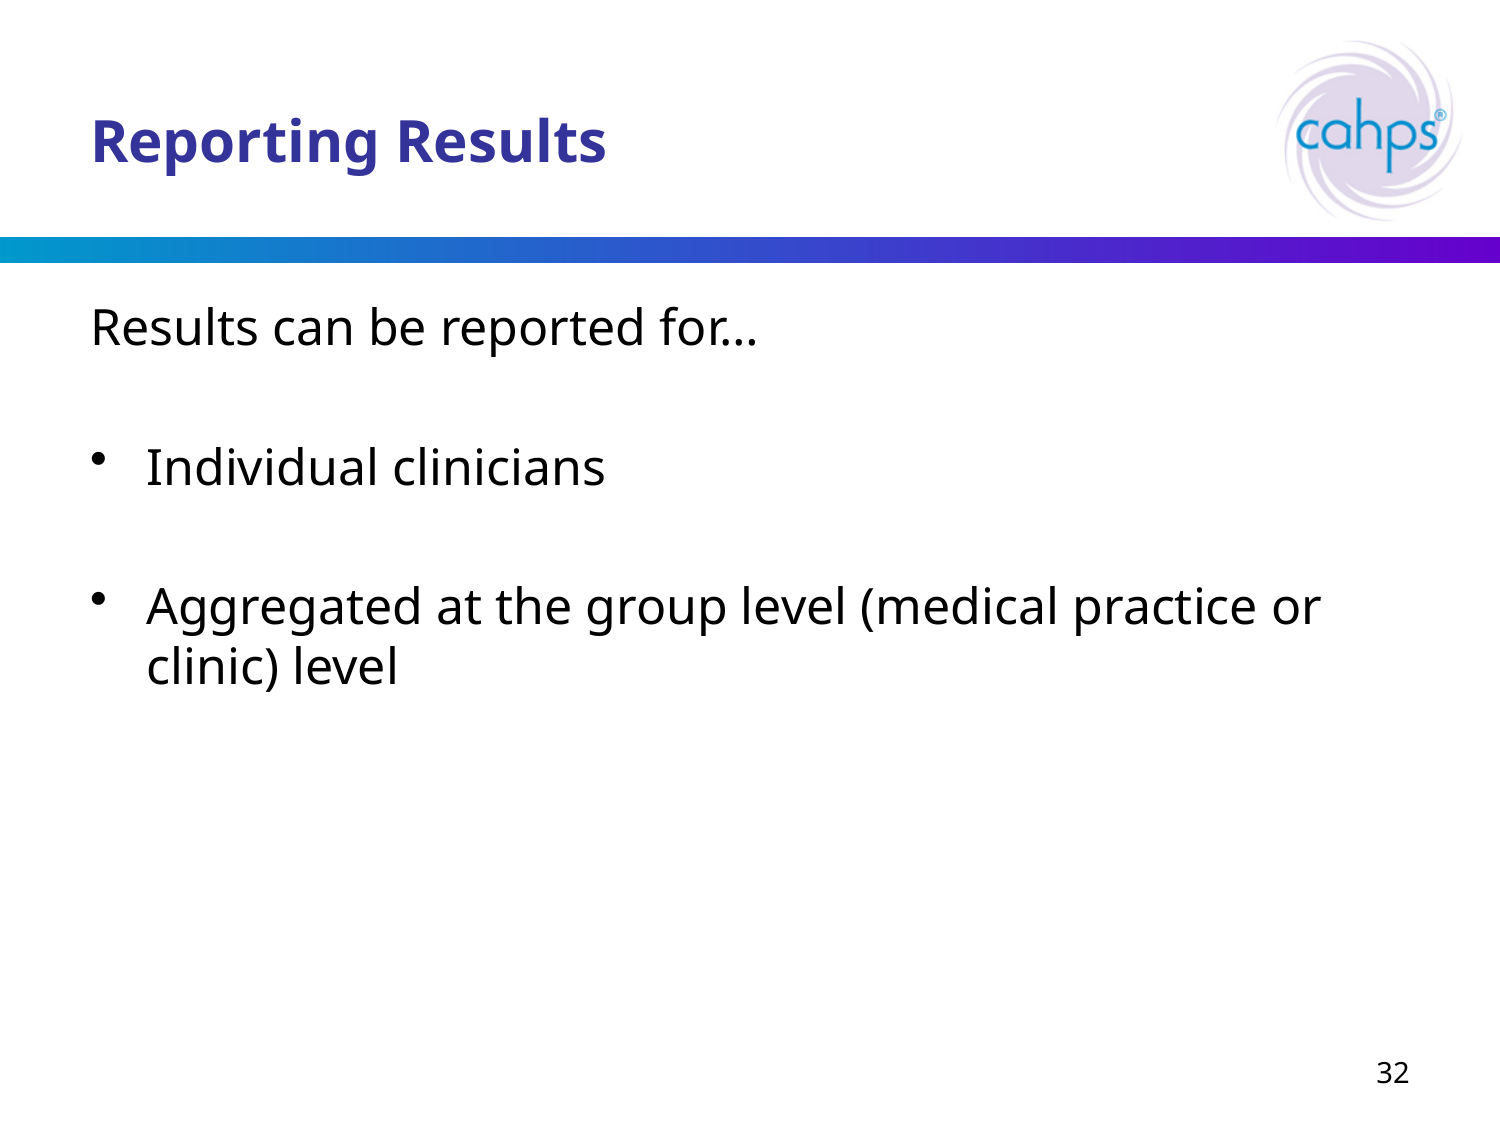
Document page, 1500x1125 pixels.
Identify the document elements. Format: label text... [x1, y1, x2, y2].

list Results can be reported for… Individual clinicians Aggregated at the group level (medical practice or clinic) level [75, 287, 1425, 1005]
text_box [1074, 1046, 1425, 1125]
title Reporting Results [75, 45, 1313, 233]
picture [1275, 37, 1463, 225]
